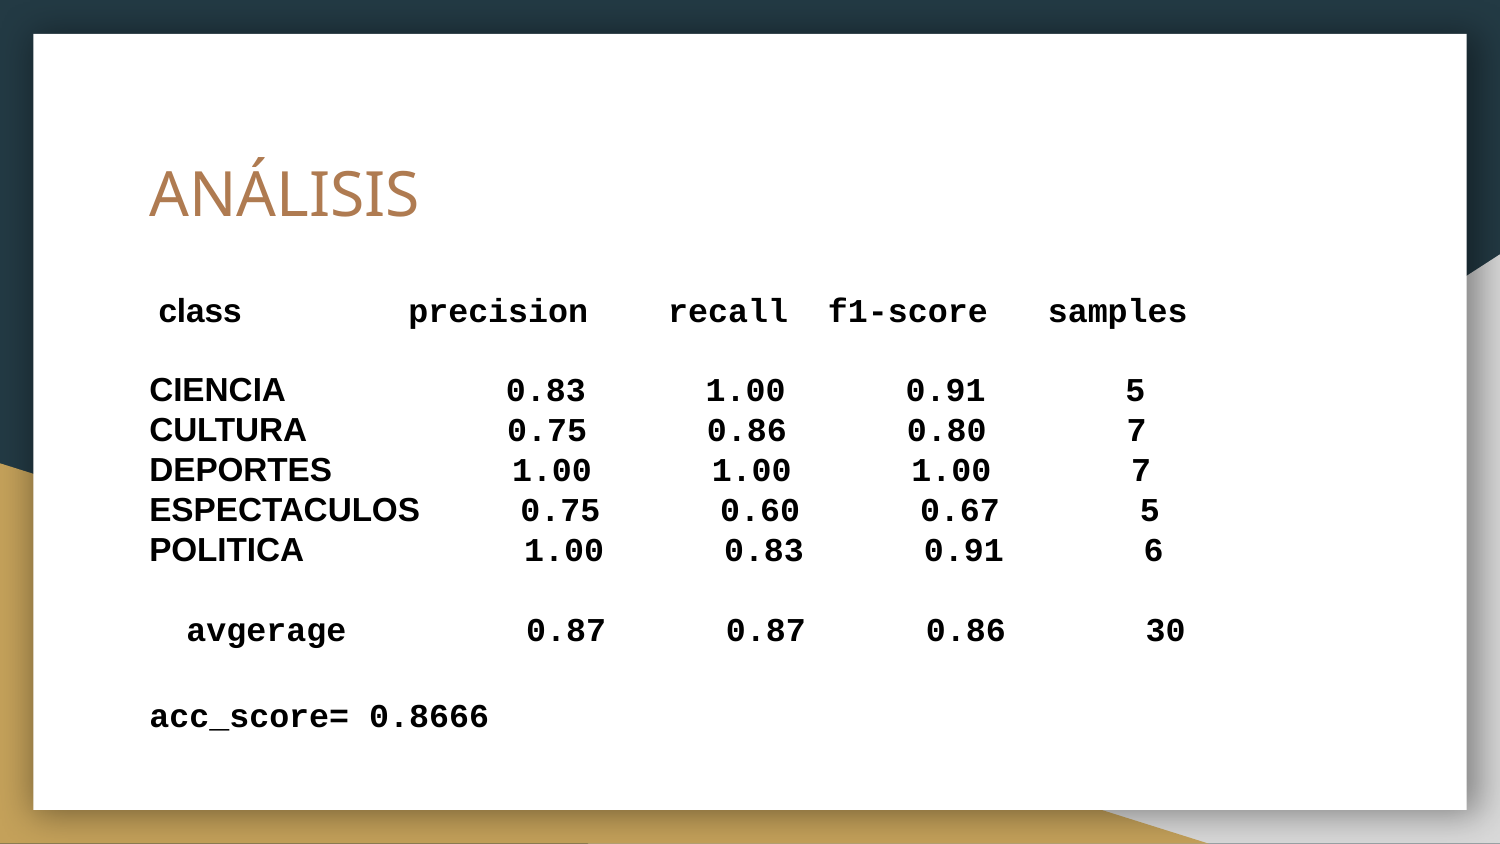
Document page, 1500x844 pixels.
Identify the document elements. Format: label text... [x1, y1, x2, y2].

text_box class precision recall f1-score samples CIENCIA 0.83 1.00 0.91 5 CULTURA 0.75 0.86 0.80 7 DEPORTES 1.00 1.00 1.00 7 ESPECTACULOS 0.75 0.60 0.67 5 POLITICA 1.00 0.83 0.91 6 avgerage 0.87 0.87 0.86 30 acc_score= 0.8666 [134, 233, 1366, 726]
title ANÁLISIS [134, 138, 1366, 233]
